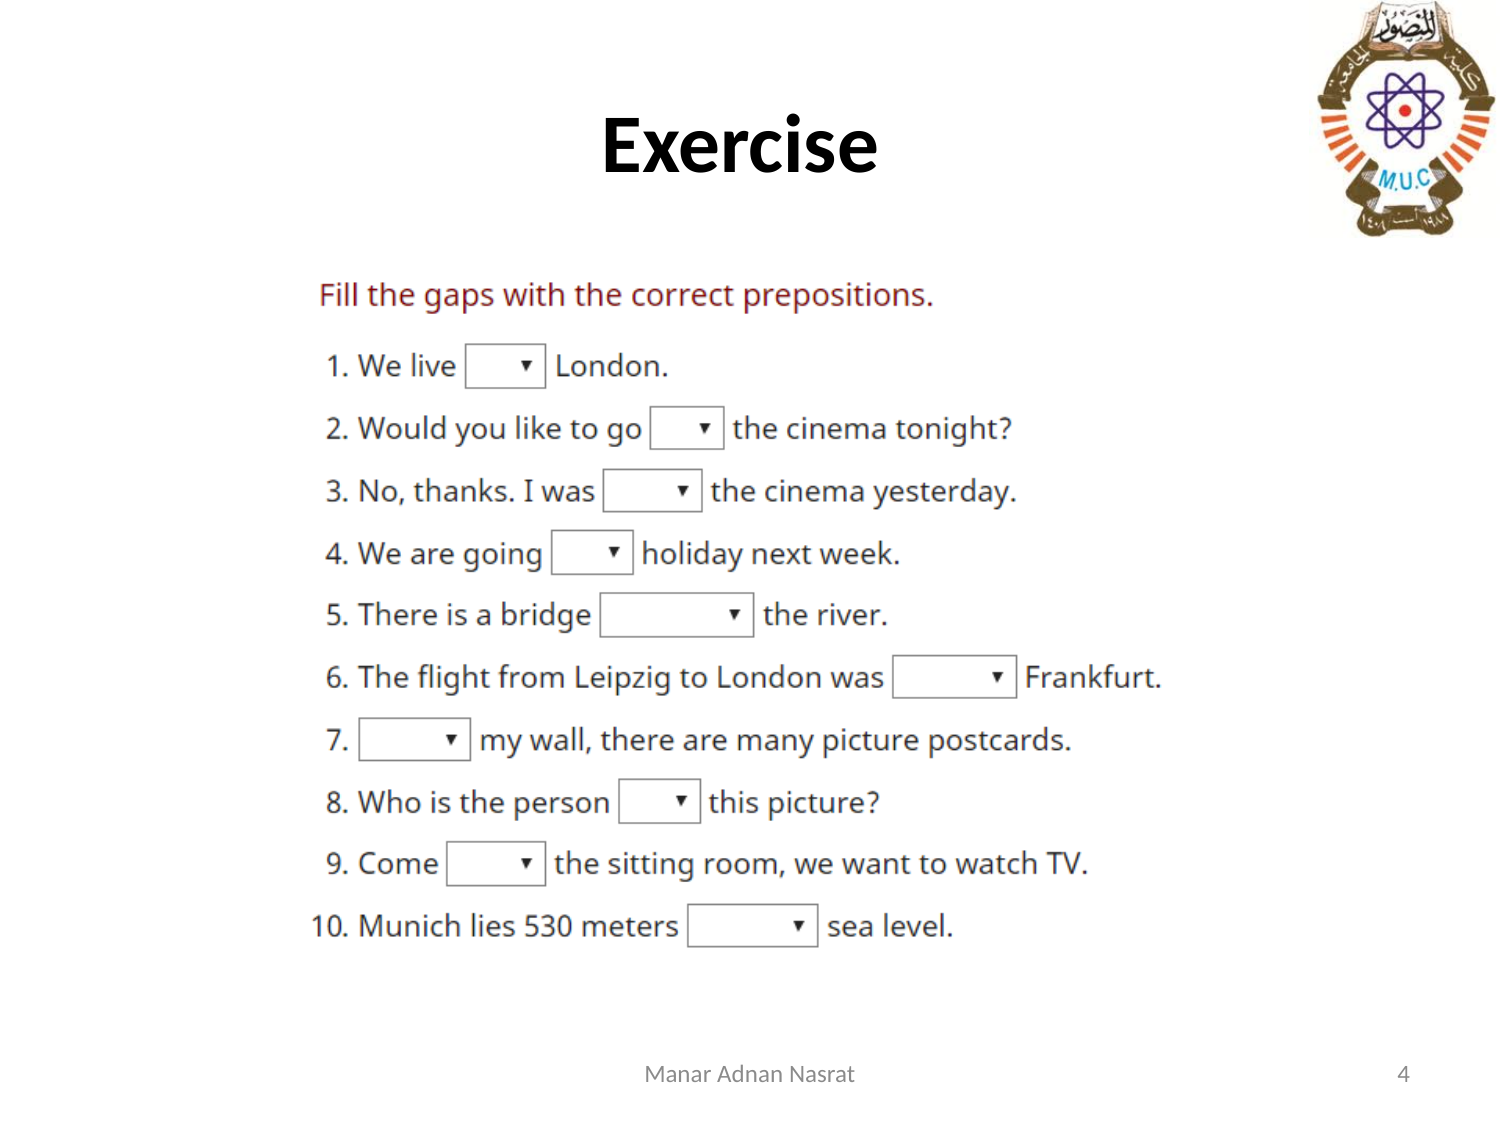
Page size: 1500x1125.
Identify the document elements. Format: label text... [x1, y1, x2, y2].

picture [1308, 0, 1500, 238]
title Exercise [75, 45, 1303, 233]
footer Manar Adnan Nasrat [512, 1042, 988, 1103]
slide_number 4 [1074, 1042, 1425, 1103]
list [293, 277, 1207, 990]
